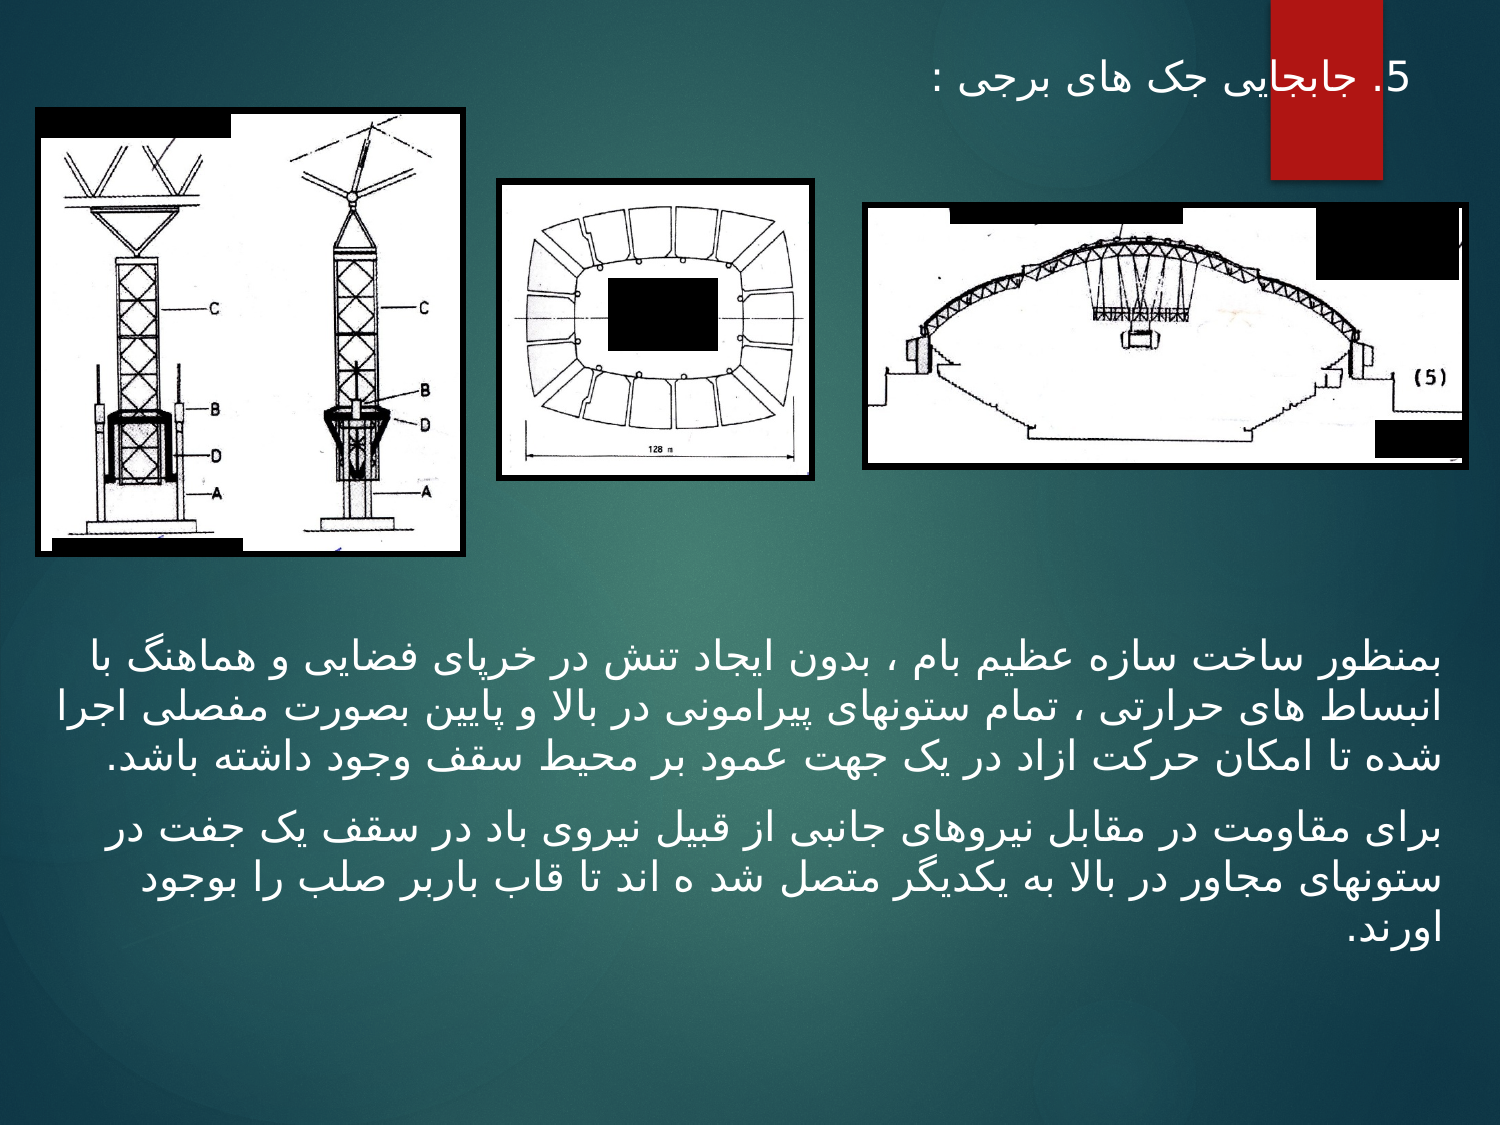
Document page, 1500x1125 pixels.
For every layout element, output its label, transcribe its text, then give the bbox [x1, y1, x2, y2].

text_box بمنظور ساخت سازه عظیم بام ، بدون ایجاد تنش در خرپای فضایی و هماهنگ با انبساط های حرارتی ، تمام ستونهای پیرامونی در بالا و پایین بصورت مفصلی اجرا شده تا امکان حرکت ازاد در یک جهت عمود بر محیط سقف وجود داشته باشد. برای مقاومت در مقابل نیروهای جانبی از قبیل نیروی باد در سقف یک جفت در ستونهای مجاور در بالا به یکدیگر متصل شد ه اند تا قاب باربر صلب را بوجود اورند. [41, 621, 1459, 958]
picture [501, 184, 810, 476]
picture [40, 113, 461, 551]
picture [867, 207, 1463, 464]
list 5. جابجایی جک های برجی : [76, 42, 1427, 621]
